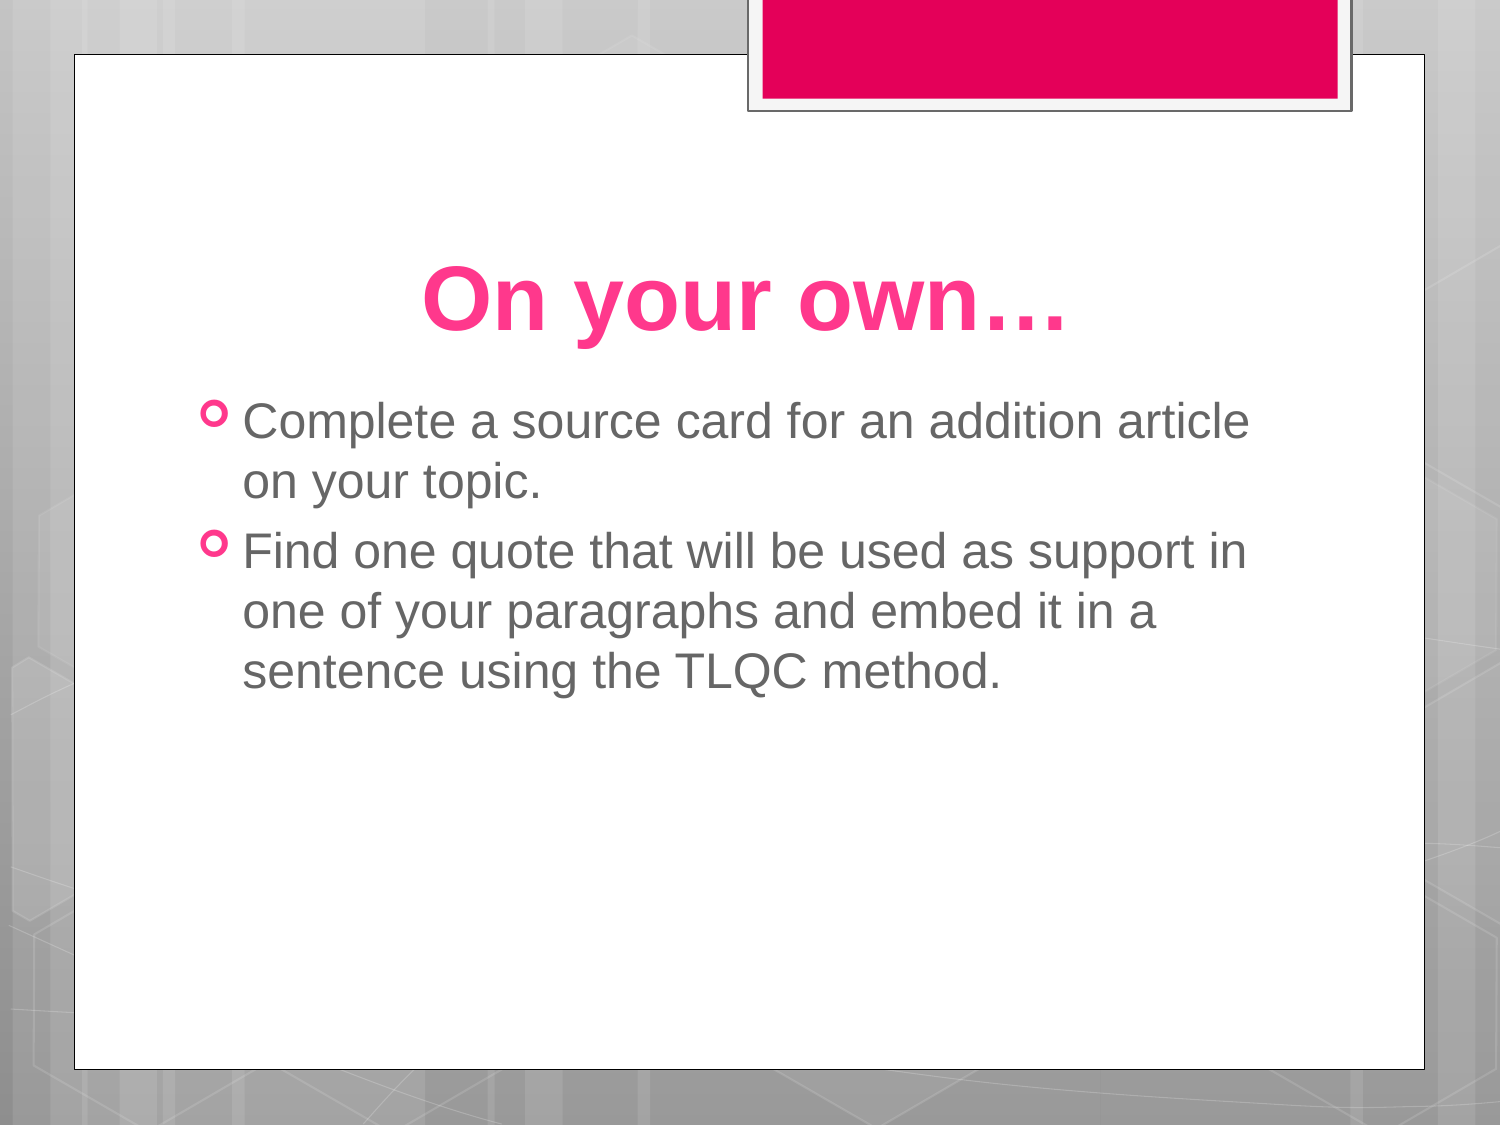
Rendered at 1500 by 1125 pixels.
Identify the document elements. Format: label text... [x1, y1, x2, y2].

title On your own… [171, 168, 1324, 357]
list Complete a source card for an addition article on your topic. Find one quote that will be used as support in one of your paragraphs and embed it in a sentence using the TLQC method. [171, 381, 1283, 957]
